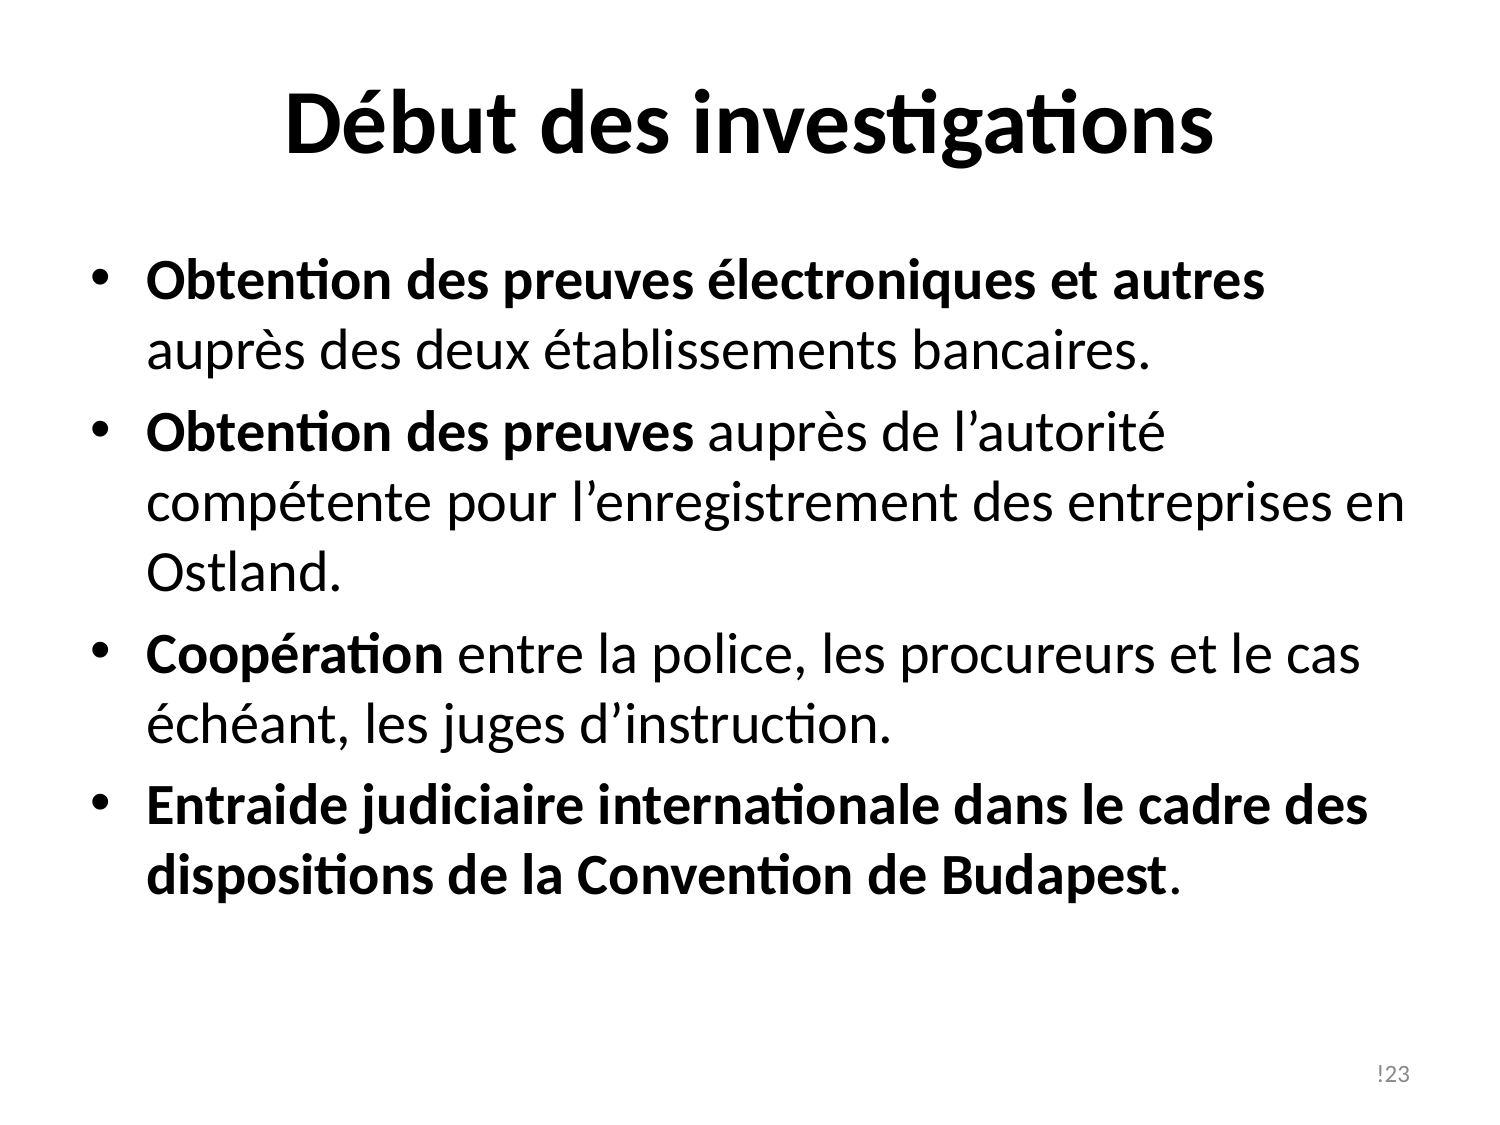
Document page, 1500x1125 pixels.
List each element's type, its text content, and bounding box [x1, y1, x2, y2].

list Obtention des preuves électroniques et autres auprès des deux établissements bancaires. Obtention des preuves auprès de l’autorité compétente pour l’enregistrement des entreprises en Ostland. Coopération entre la police, les procureurs et le cas échéant, les juges d’instruction. Entraide judiciaire internationale dans le cadre des dispositions de la Convention de Budapest. [74, 233, 1426, 977]
title Début des investigations [74, 44, 1426, 189]
slide_number !23 [1074, 1042, 1425, 1103]
